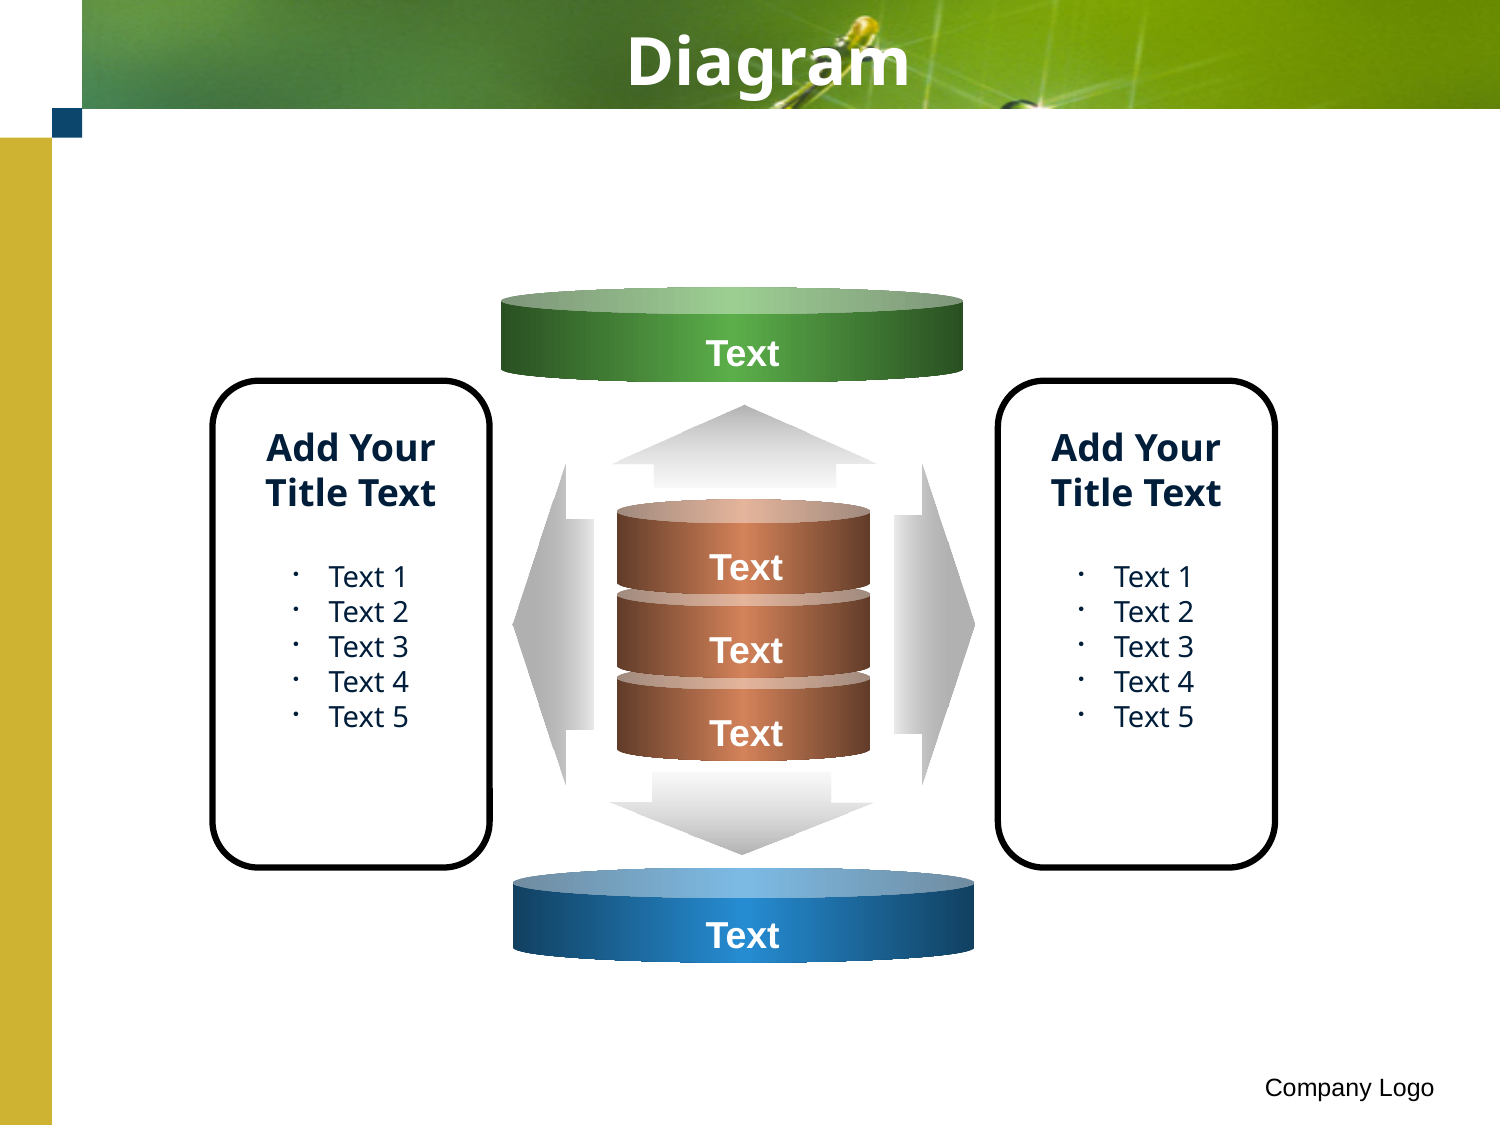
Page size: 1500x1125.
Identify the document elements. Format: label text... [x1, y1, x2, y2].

footer Company Logo [975, 1064, 1450, 1113]
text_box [212, 287, 1275, 964]
title Diagram [87, 12, 1450, 105]
picture [82, 0, 1500, 109]
